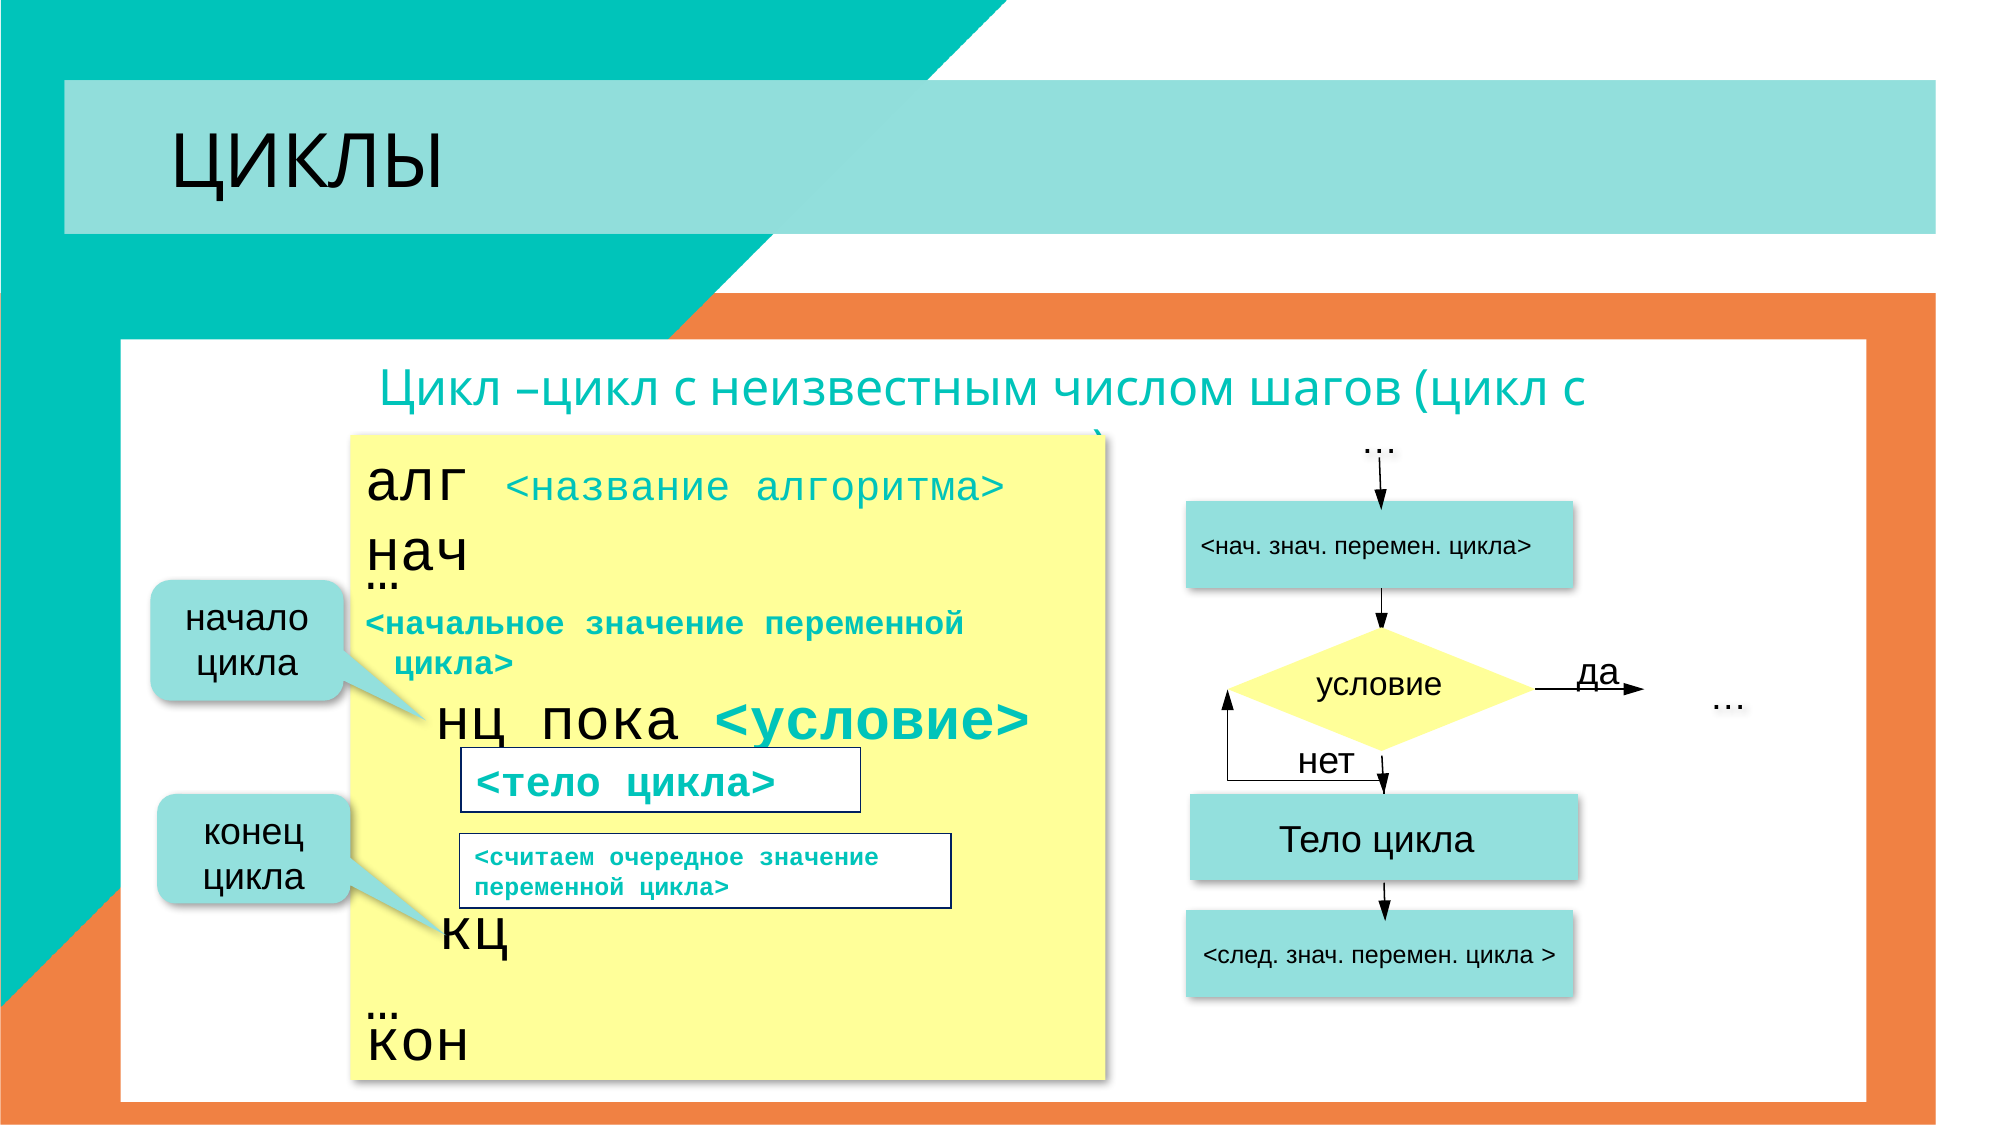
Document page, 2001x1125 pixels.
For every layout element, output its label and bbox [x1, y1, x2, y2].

text_box [1227, 627, 1536, 751]
picture [0, 0, 1936, 1125]
text_box [150, 434, 1106, 1102]
text_box [1214, 702, 1397, 859]
